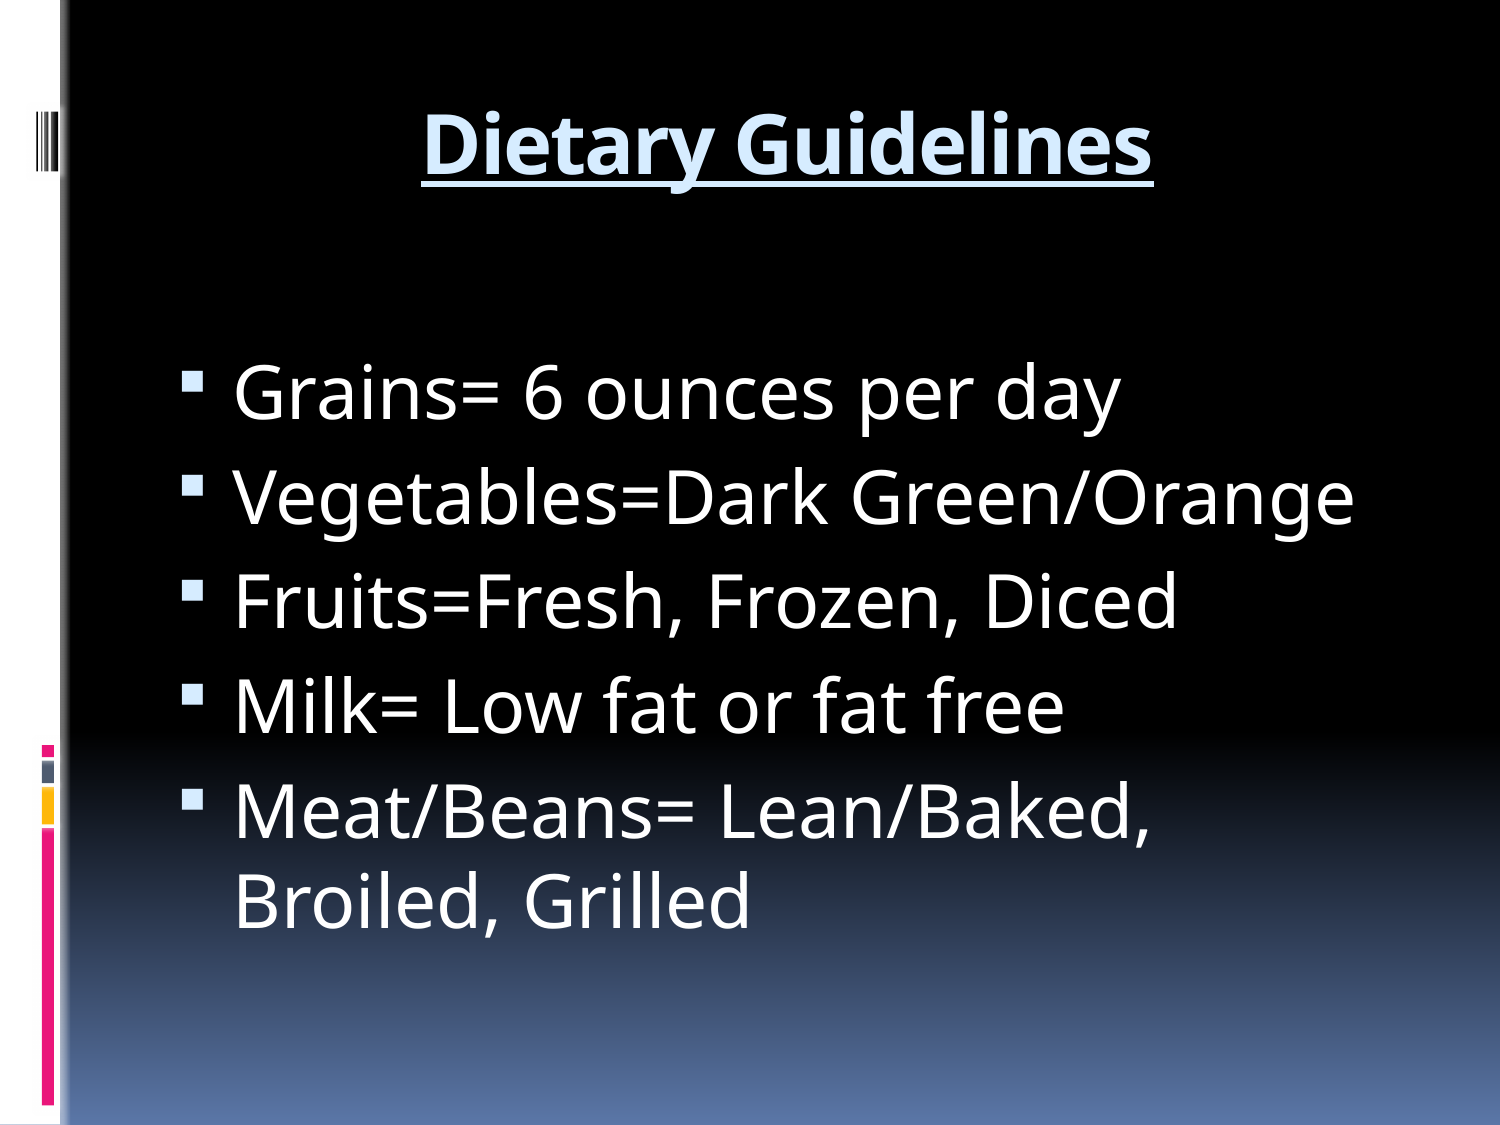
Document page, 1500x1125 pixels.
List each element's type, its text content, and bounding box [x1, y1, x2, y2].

title Dietary Guidelines [150, 83, 1425, 234]
list Grains= 6 ounces per day Vegetables=Dark Green/Orange Fruits=Fresh, Frozen, Diced Milk= Low fat or fat free Meat/Beans= Lean/Baked, Broiled, Grilled [150, 337, 1425, 1088]
